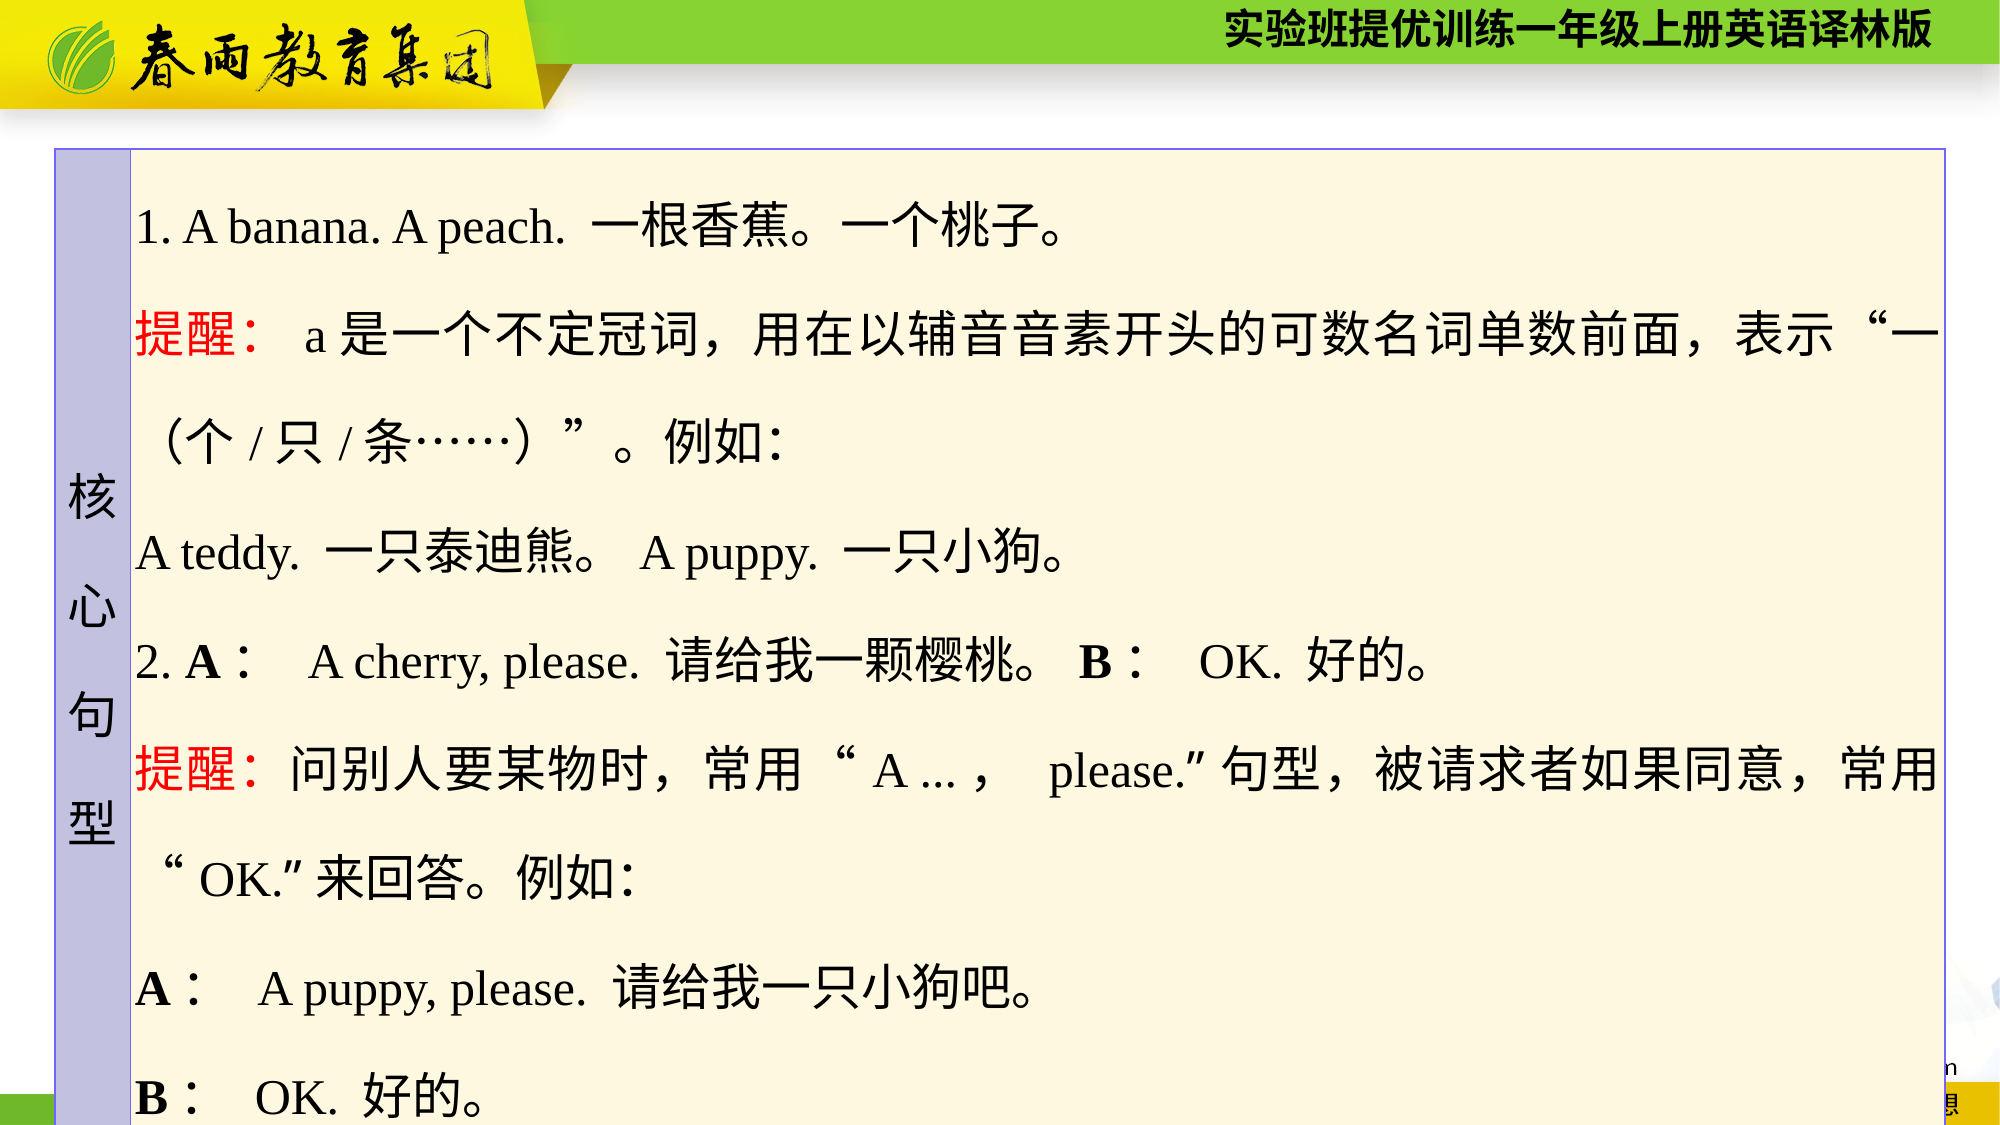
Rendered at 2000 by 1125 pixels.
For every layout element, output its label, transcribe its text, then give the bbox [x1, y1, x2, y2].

picture [0, 0, 2000, 1125]
table_header 1. A banana. A peach. 一根香蕉。一个桃子。 提醒：a是一个不定冠词，用在以辅音音素开头的可数名词单数前面，表示“一（个/只/条……）”。例如： A teddy. 一只泰迪熊。A puppy. 一只小狗。 2. A： A cherry, please. 请给我一颗樱桃。B： OK. 好的。 提醒：问别人要某物时，常用“A ...， please.”句型，被请求者如果同意，常用“OK.”来回答。例如： A： A puppy, please. 请给我一只小狗吧。 B： OK. 好的。 [131, 150, 1944, 1125]
table_header 核 心 句 型 [56, 150, 130, 1125]
